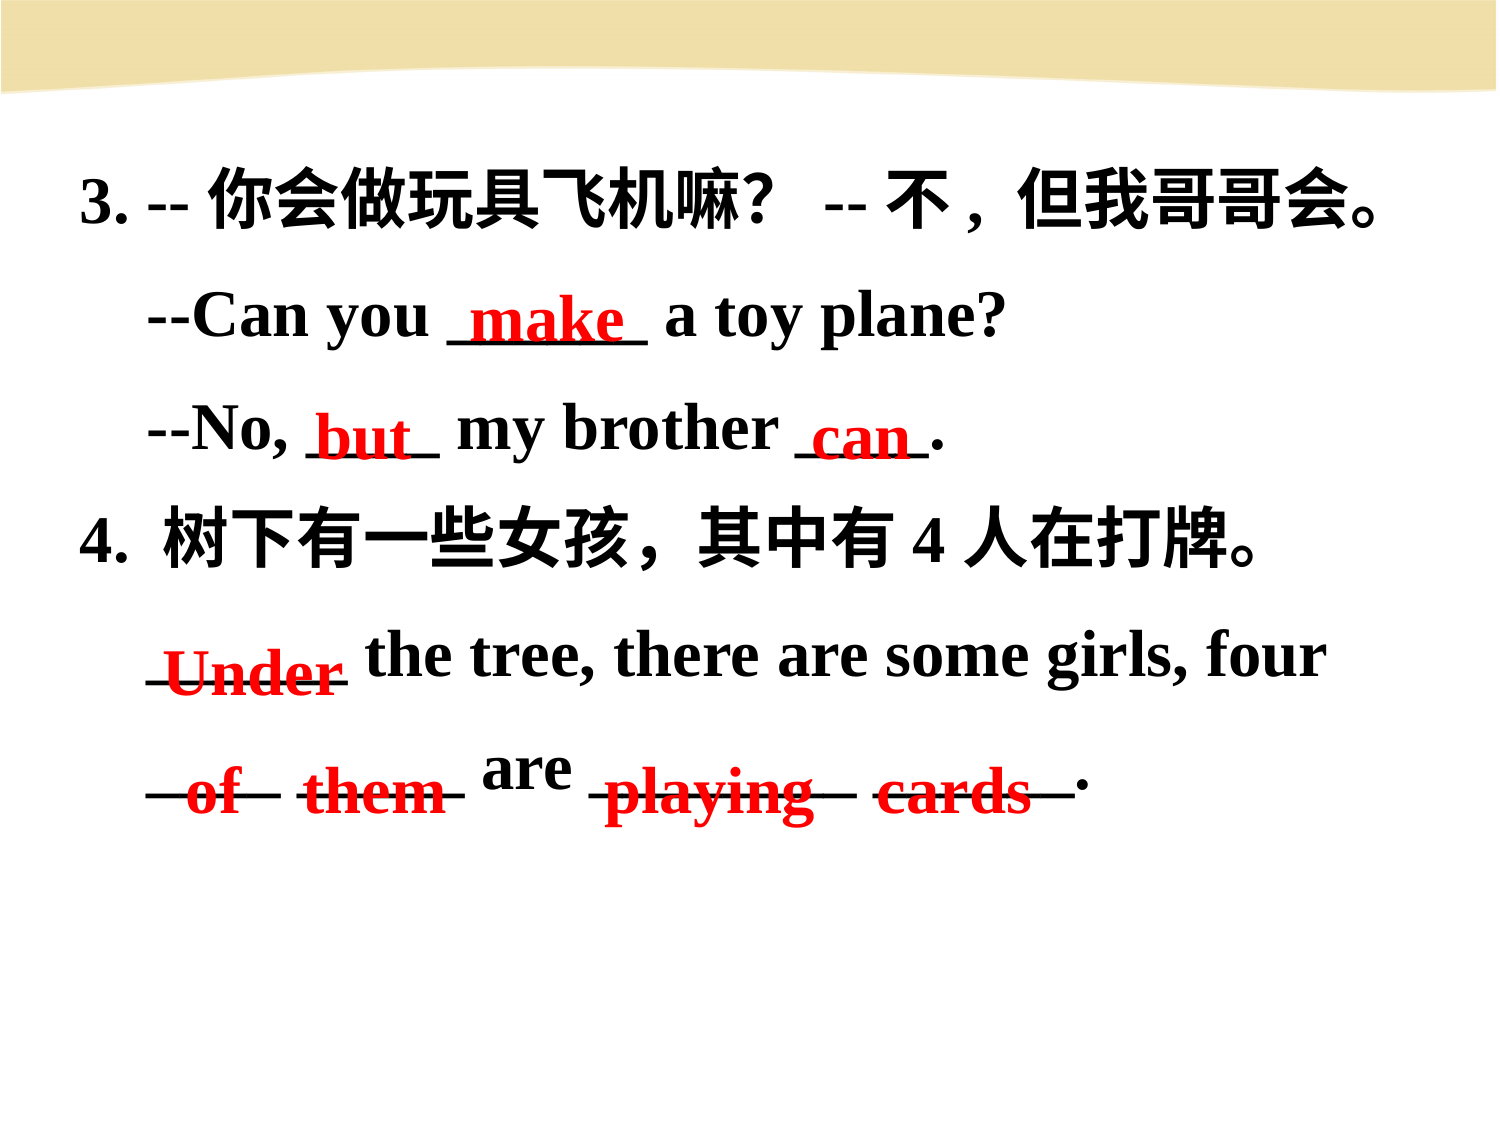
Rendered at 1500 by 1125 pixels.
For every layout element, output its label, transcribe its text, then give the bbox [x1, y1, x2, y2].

text_box but [301, 385, 443, 480]
text_box can [797, 385, 939, 480]
text_box Under [147, 621, 384, 717]
text_box make [454, 267, 656, 362]
picture [0, 0, 1500, 100]
text_box of them [171, 739, 522, 835]
list 3. --你会做玩具飞机嘛？--不, 但我哥哥会。 --Can you ______ a toy plane? --No, ____ my brother ____. 4. 树下有一些女孩，其中有4人在打牌。 ______ the tree, there are some girls, four ____ _____ are ________ ______. [64, 148, 1415, 963]
text_box playing cards [572, 739, 1105, 835]
